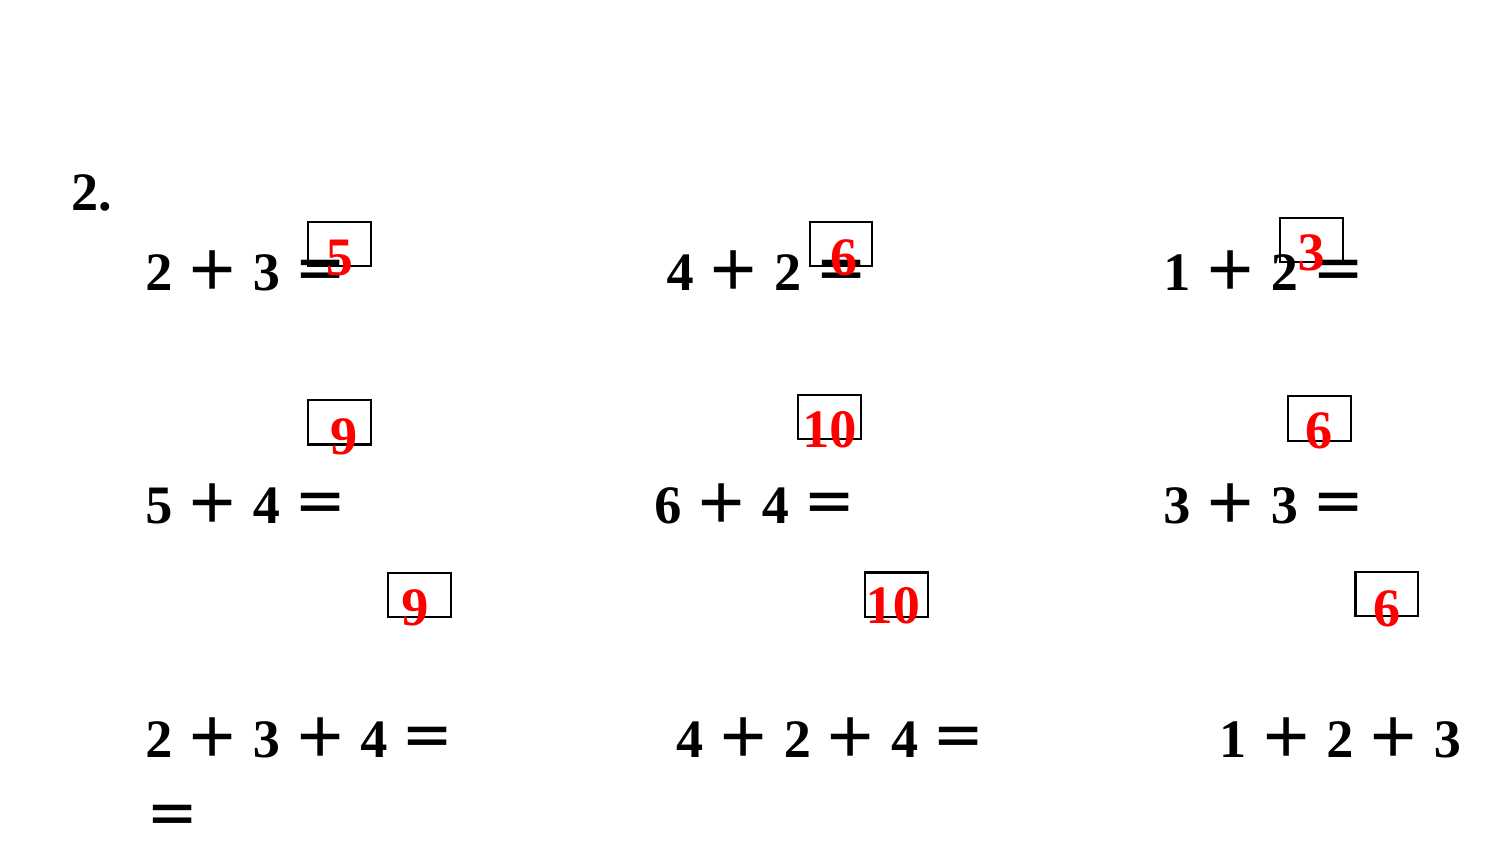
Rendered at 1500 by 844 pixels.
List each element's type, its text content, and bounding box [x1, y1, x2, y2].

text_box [130, 150, 1479, 844]
text_box 2. [56, 148, 247, 229]
